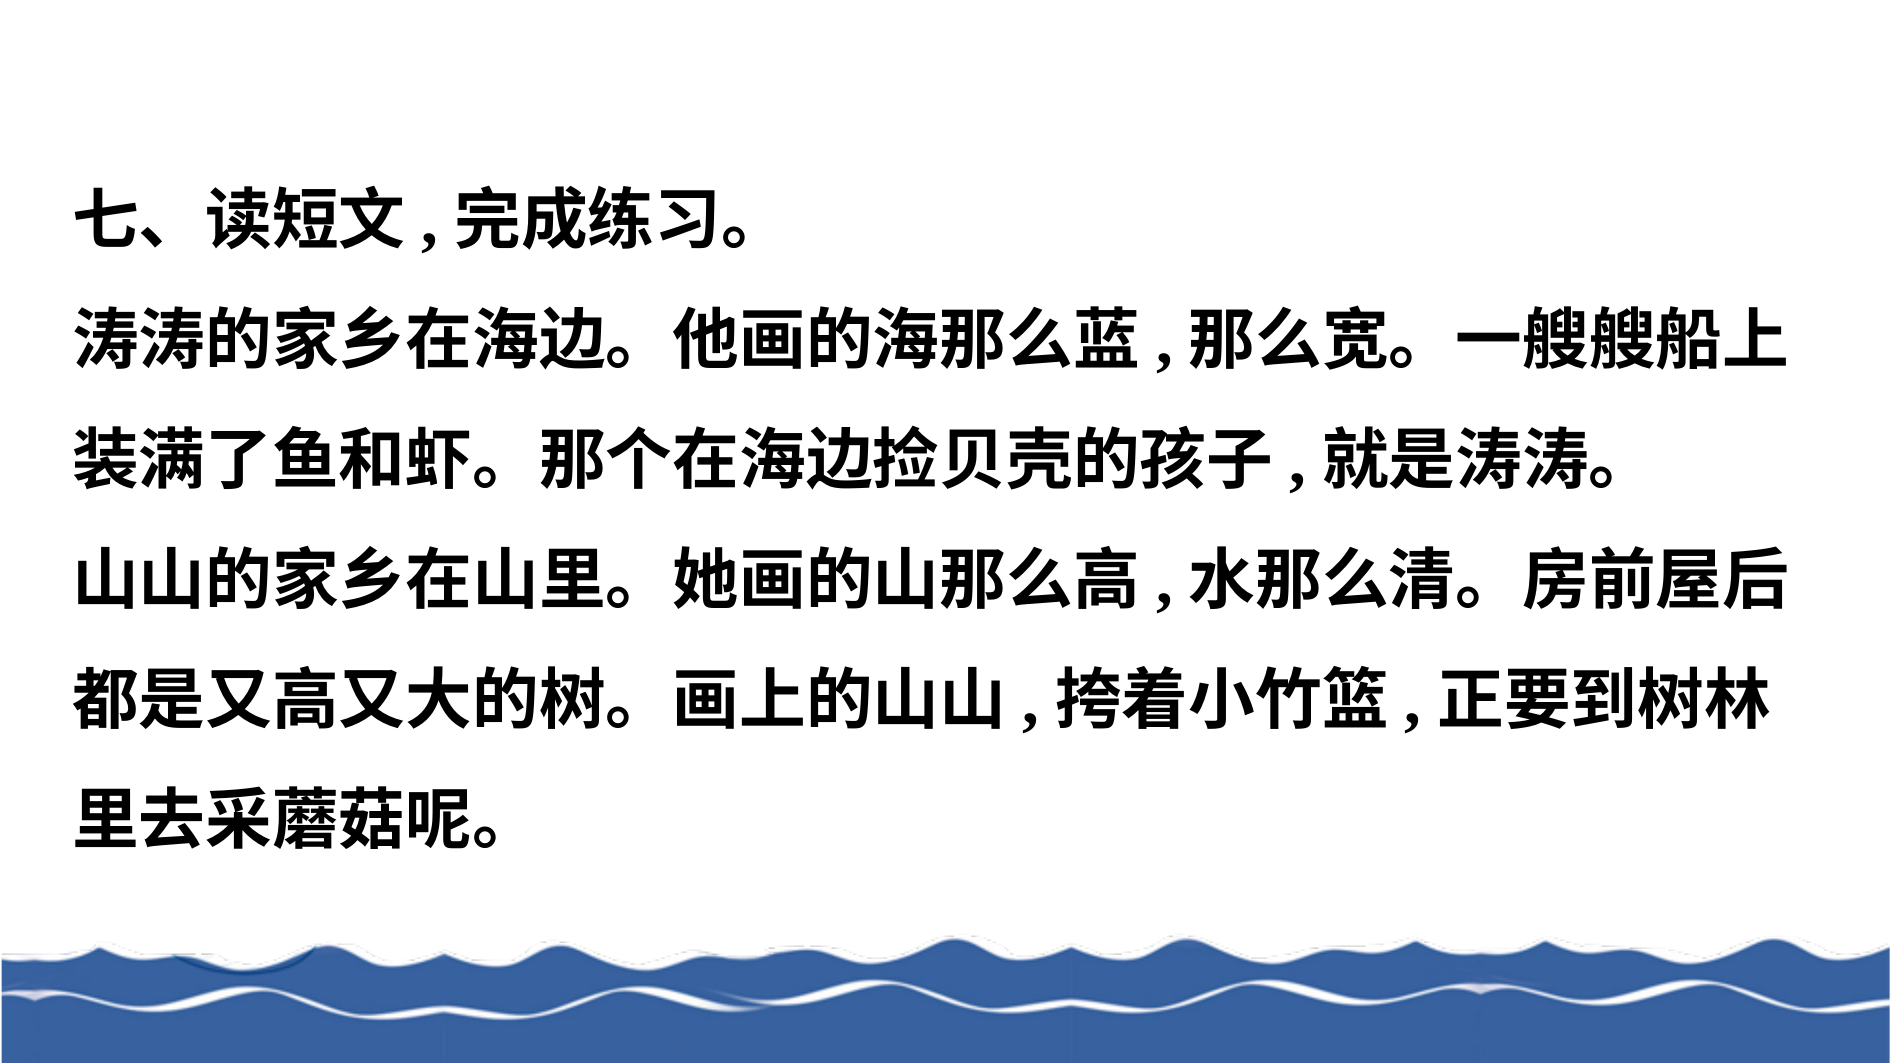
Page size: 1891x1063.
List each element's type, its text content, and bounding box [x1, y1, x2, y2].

picture [1, 886, 1891, 1063]
text_box 七、读短文,完成练习。 涛涛的家乡在海边。他画的海那么蓝,那么宽。一艘艘船上装满了鱼和虾。那个在海边捡贝壳的孩子,就是涛涛。 山山的家乡在山里。她画的山那么高,水那么清。房前屋后都是又高又大的树。画上的山山,挎着小竹篮,正要到树林里去采蘑菇呢。 [57, 129, 1835, 865]
